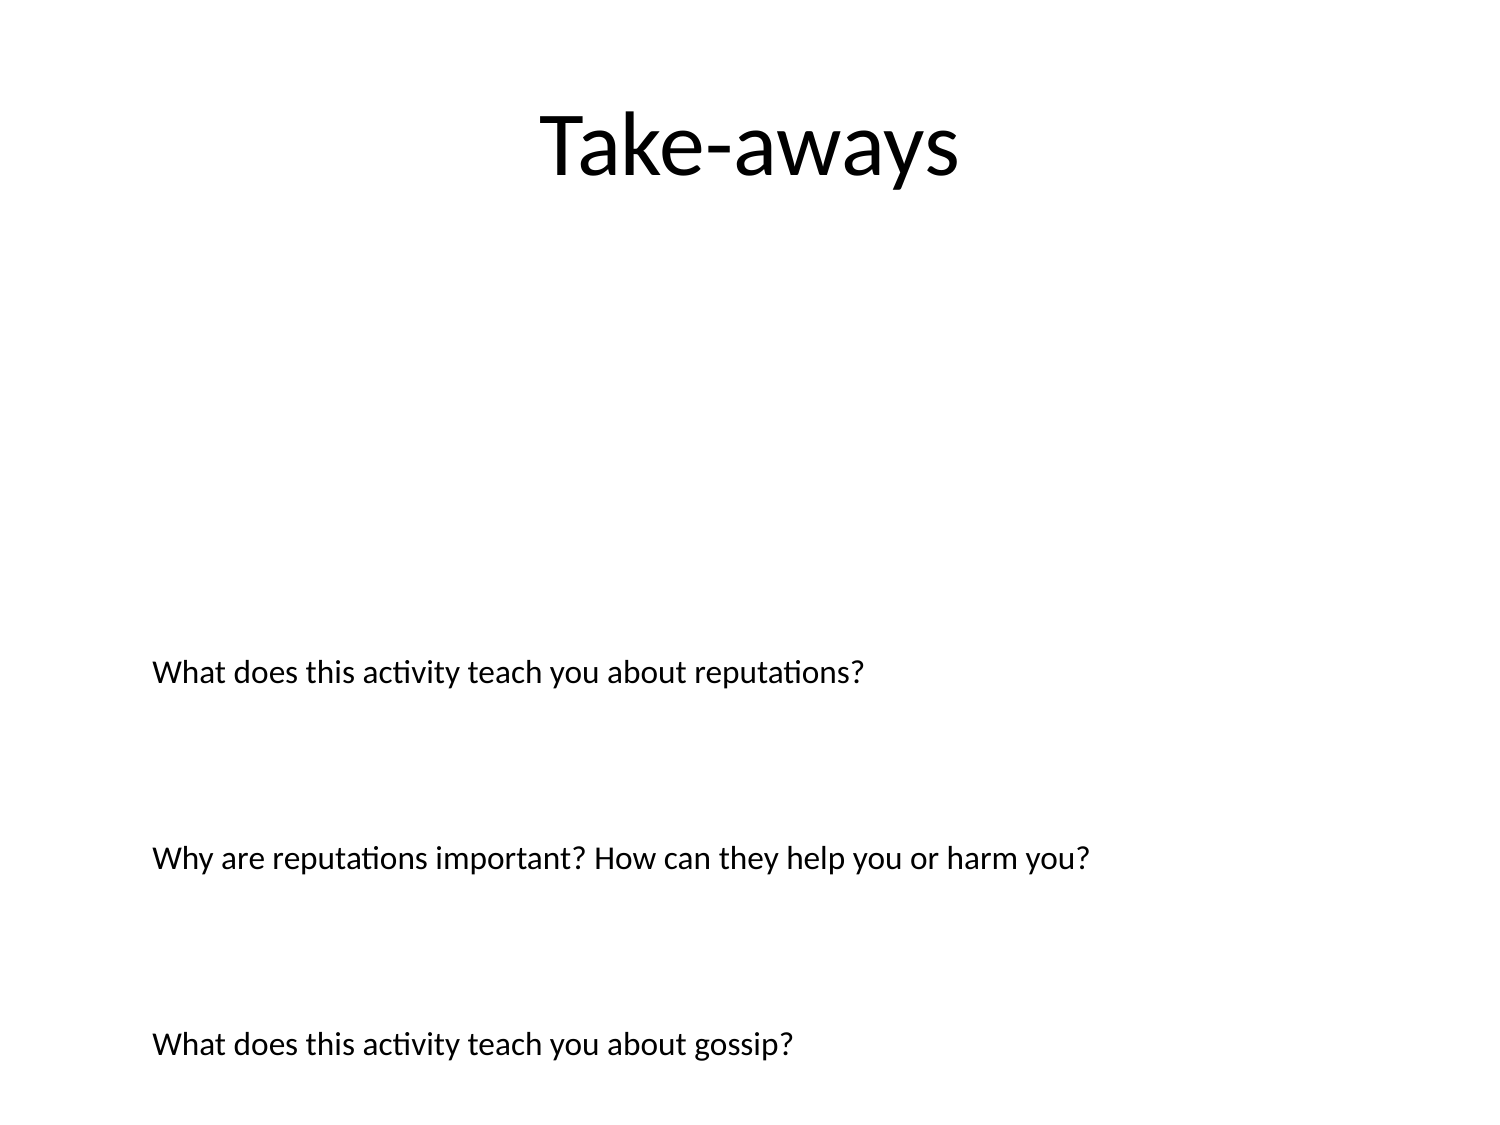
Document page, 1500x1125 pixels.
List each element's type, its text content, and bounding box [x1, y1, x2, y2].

list What does this activity teach you about reputations? Why are reputations important? How can they help you or harm you? What does this activity teach you about gossip? [137, 232, 1364, 1070]
title Take-aways [75, 45, 1425, 233]
